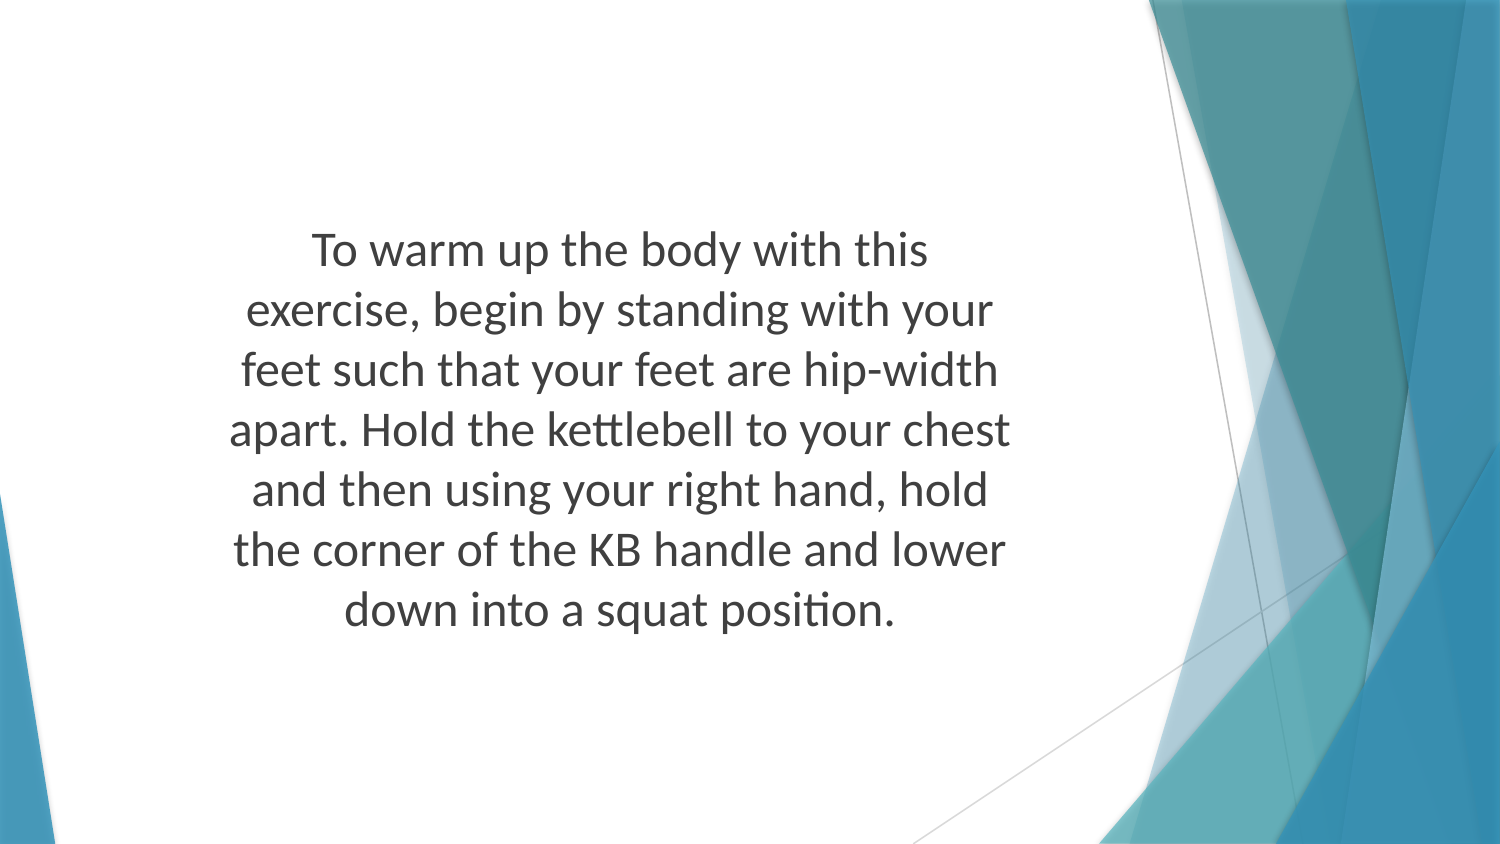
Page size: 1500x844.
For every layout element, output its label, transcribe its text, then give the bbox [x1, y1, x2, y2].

list To warm up the body with this exercise, begin by standing with your feet such that your feet are hip-width apart. Hold the kettlebell to your chest and then using your right hand, hold the corner of the KB handle and lower down into a squat position. [206, 209, 1034, 670]
